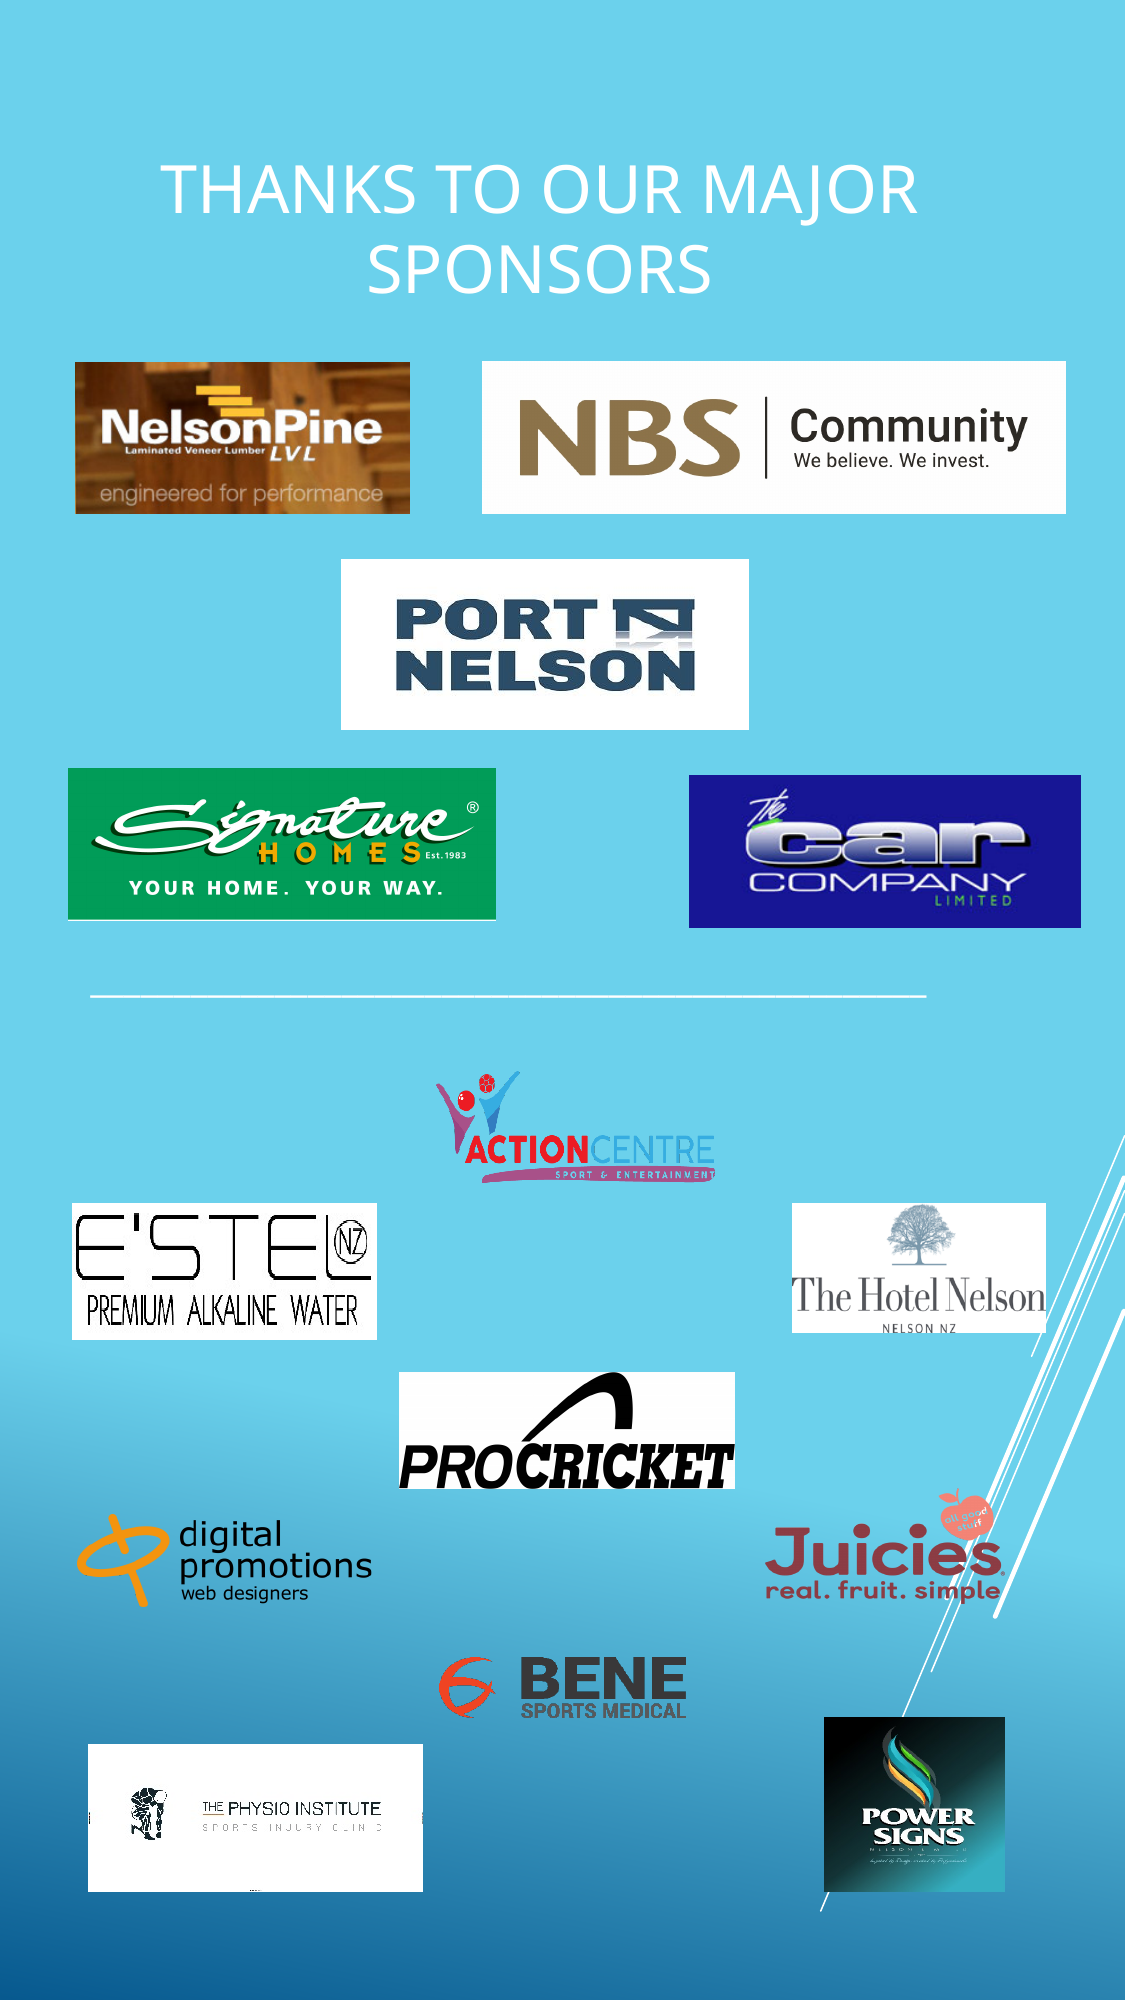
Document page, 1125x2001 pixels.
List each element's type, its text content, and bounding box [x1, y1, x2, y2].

text_box __________________________________________________ [75, 947, 1060, 1008]
picture [482, 361, 1066, 514]
picture [792, 1203, 1047, 1333]
picture [72, 1203, 377, 1340]
picture [68, 768, 496, 921]
picture [824, 1716, 1005, 1893]
picture [688, 775, 1082, 928]
picture [341, 559, 749, 730]
title Thanks to our major sponsors [136, 62, 944, 392]
picture [399, 1372, 735, 1489]
picture [765, 1487, 1005, 1604]
picture [76, 1514, 372, 1607]
picture [430, 1049, 721, 1204]
picture [88, 1744, 423, 1892]
picture [75, 361, 410, 514]
picture [439, 1656, 686, 1718]
